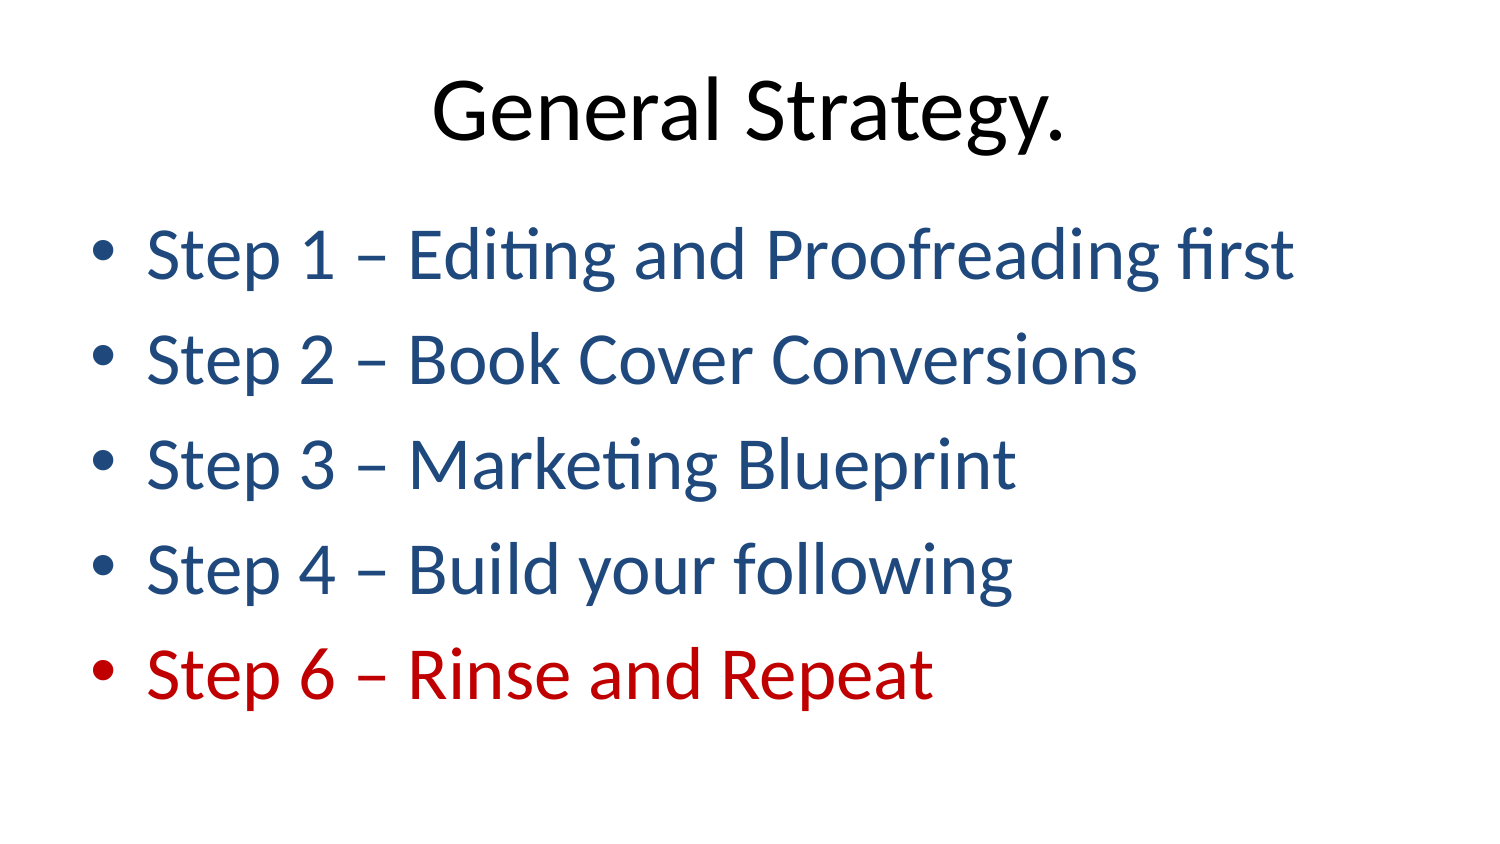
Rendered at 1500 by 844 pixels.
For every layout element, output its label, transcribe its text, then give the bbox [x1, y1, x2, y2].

title General Strategy. [75, 33, 1425, 175]
list Step 1 – Editing and Proofreading first Step 2 – Book Cover Conversions Step 3 – Marketing Blueprint Step 4 – Build your following Step 6 – Rinse and Repeat [75, 196, 1425, 754]
